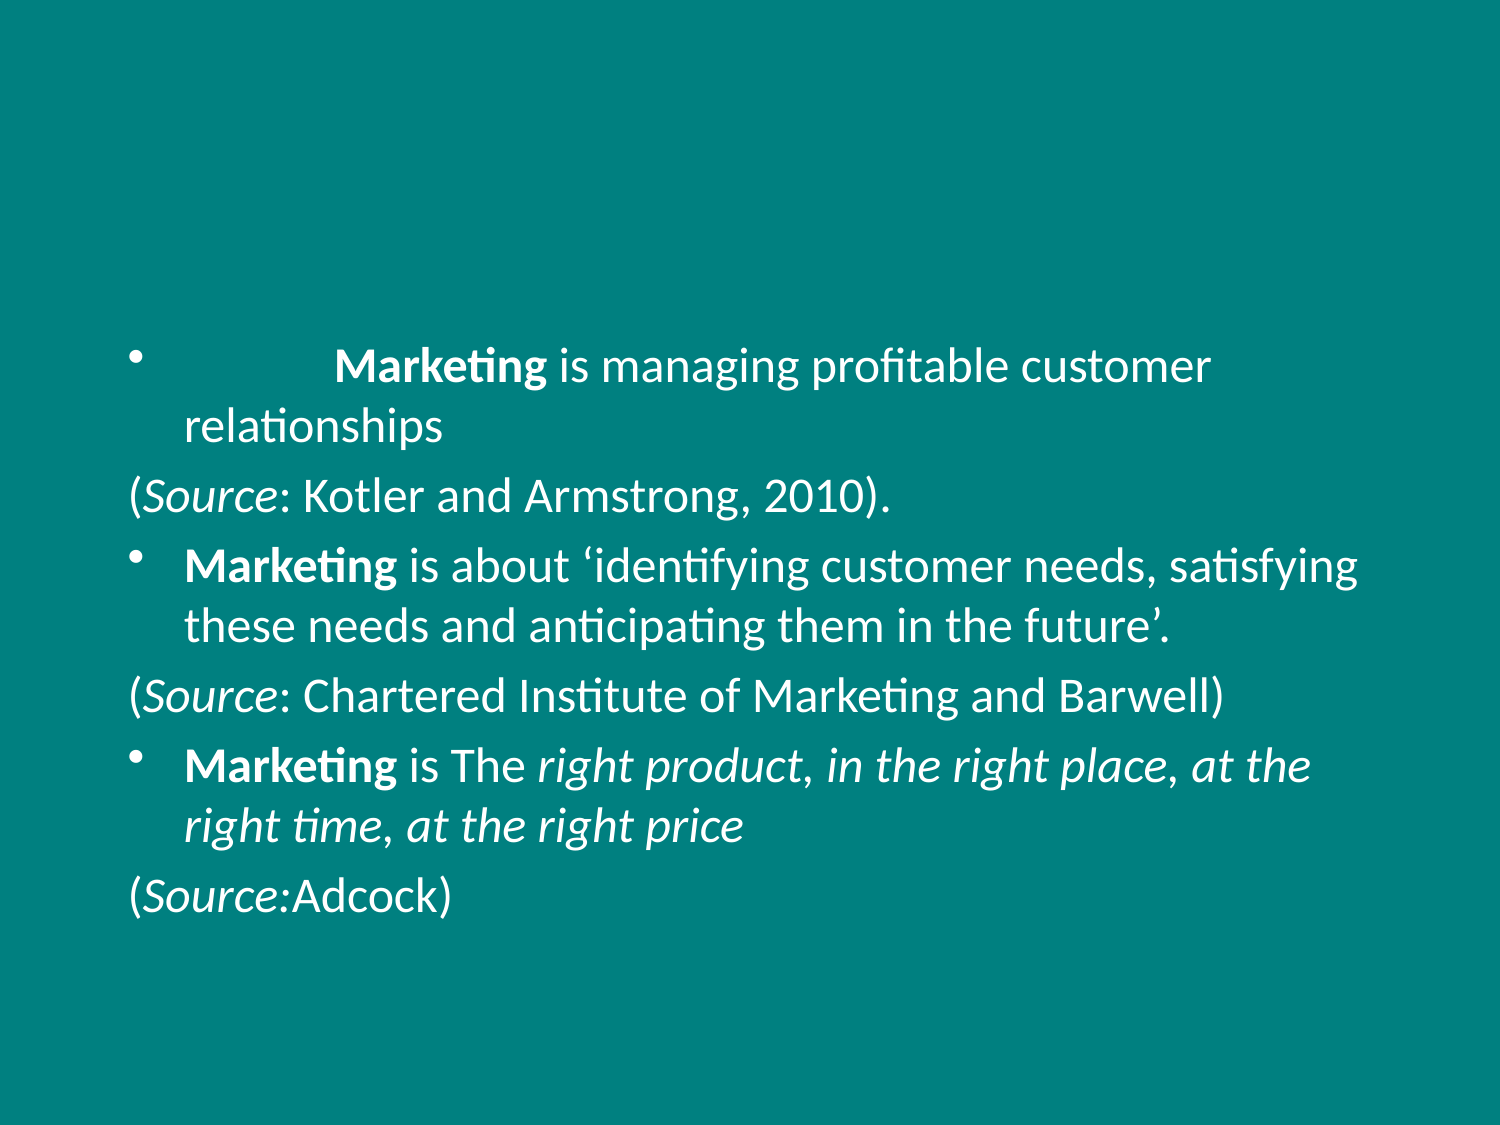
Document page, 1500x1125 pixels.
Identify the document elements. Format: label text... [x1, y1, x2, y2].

list Marketing is managing profitable customer relationships (Source: Kotler and Armstrong, 2010). Marketing is about ‘identifying customer needs, satisfying these needs and anticipating them in the future’. (Source: Chartered Institute of Marketing and Barwell) Marketing is The right product, in the right place, at the right time, at the right price (Source:Adcock) [112, 324, 1388, 1001]
